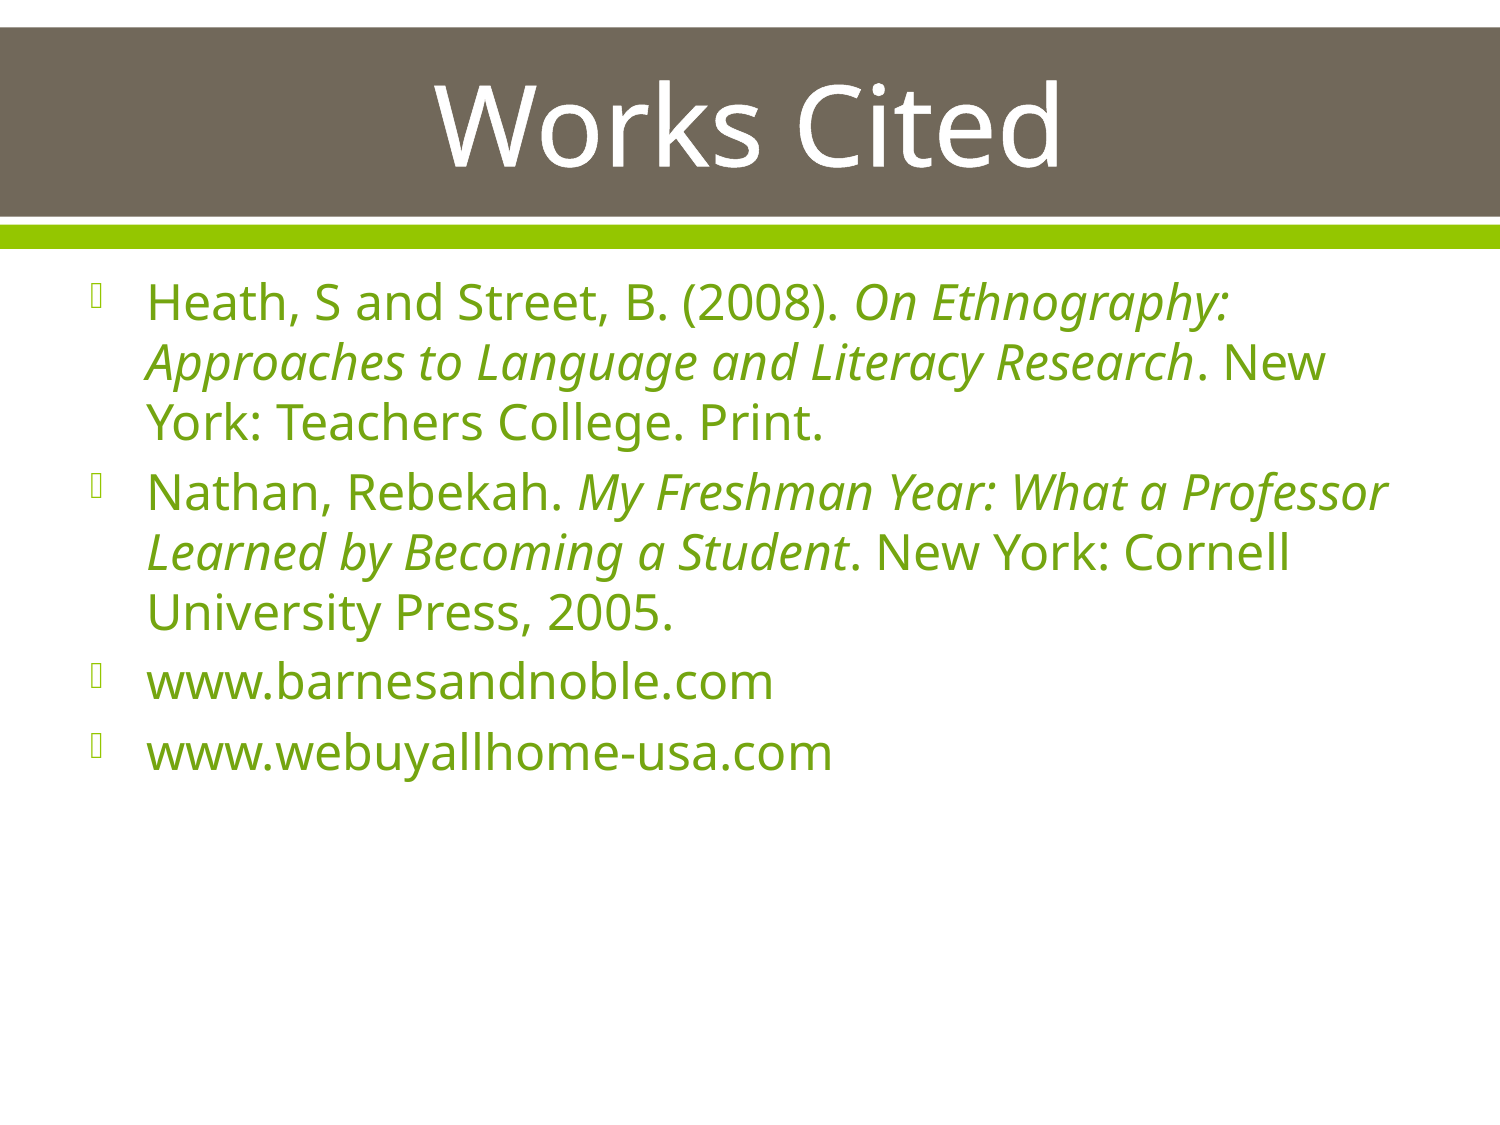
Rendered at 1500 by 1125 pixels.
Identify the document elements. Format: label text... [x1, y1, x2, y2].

title Works Cited [75, 29, 1425, 213]
list Heath, S and Street, B. (2008). On Ethnography: Approaches to Language and Literacy Research. New York: Teachers College. Print. Nathan, Rebekah. My Freshman Year: What a Professor Learned by Becoming a Student. New York: Cornell University Press, 2005. www.barnesandnoble.com www.webuyallhome-usa.com [75, 262, 1425, 1005]
